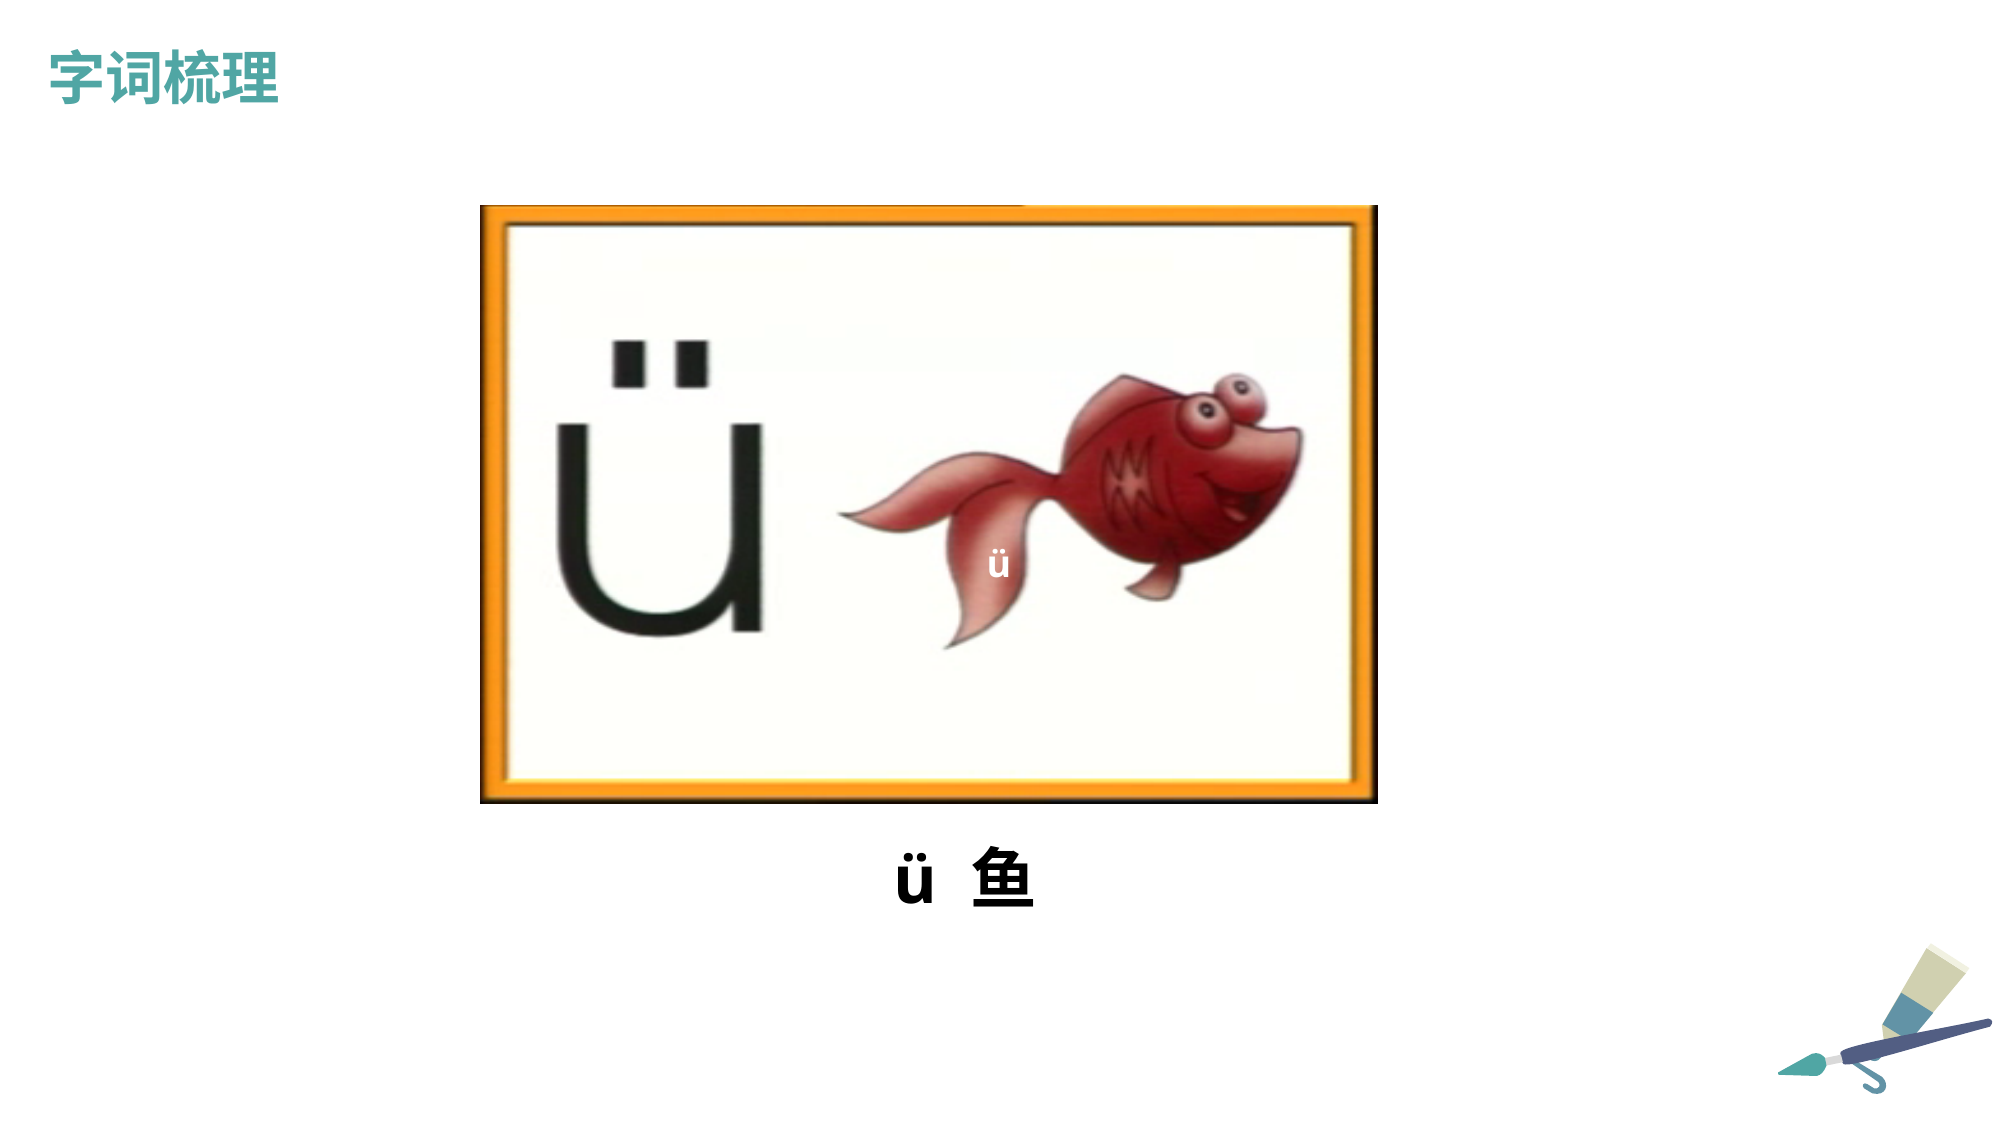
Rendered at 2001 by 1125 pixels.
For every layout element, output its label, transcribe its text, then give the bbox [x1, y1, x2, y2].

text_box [1811, 945, 1974, 1125]
text_box ü 鱼 [868, 829, 1459, 925]
picture [480, 205, 1378, 804]
text_box 字词梳理 [32, 33, 295, 119]
